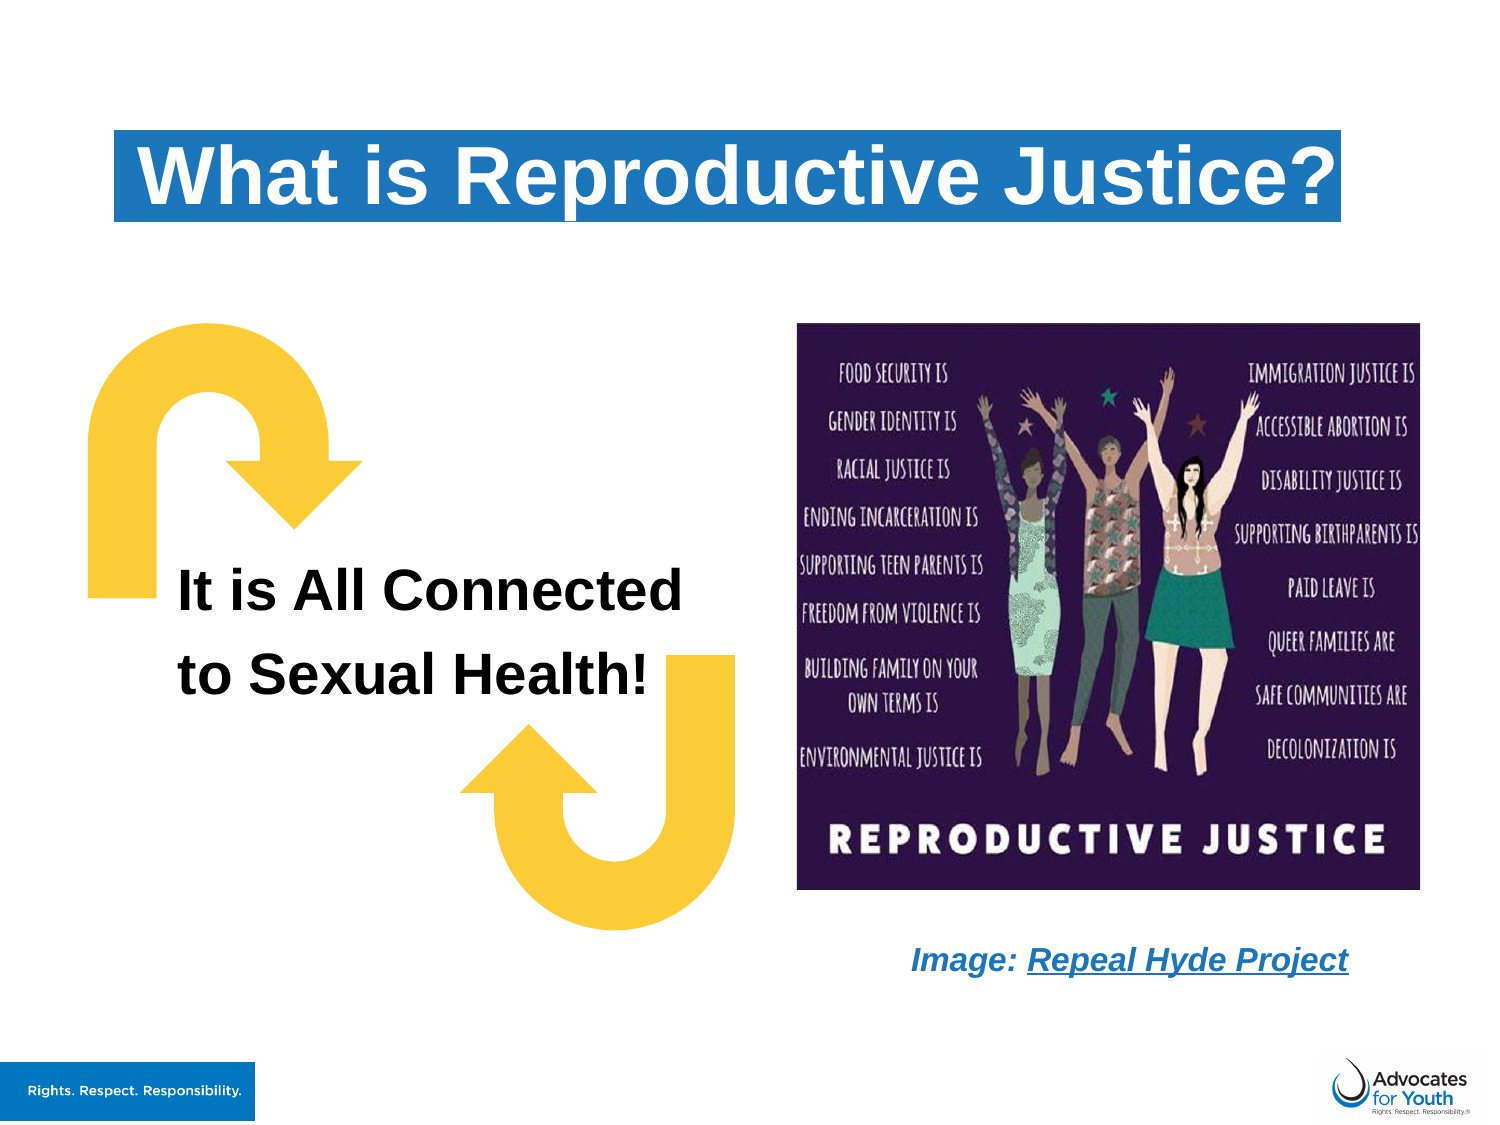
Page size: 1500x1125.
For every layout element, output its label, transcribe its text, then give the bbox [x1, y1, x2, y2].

text_box Image: Repeal Hyde Project [853, 930, 1364, 986]
picture [796, 323, 1421, 890]
title What is Reproductive Justice? [87, 82, 1368, 272]
picture [0, 1062, 255, 1121]
text_box [459, 655, 735, 931]
list It is All Connected to Sexual Health! [162, 484, 713, 760]
picture [1318, 1050, 1488, 1125]
text_box [87, 323, 364, 599]
